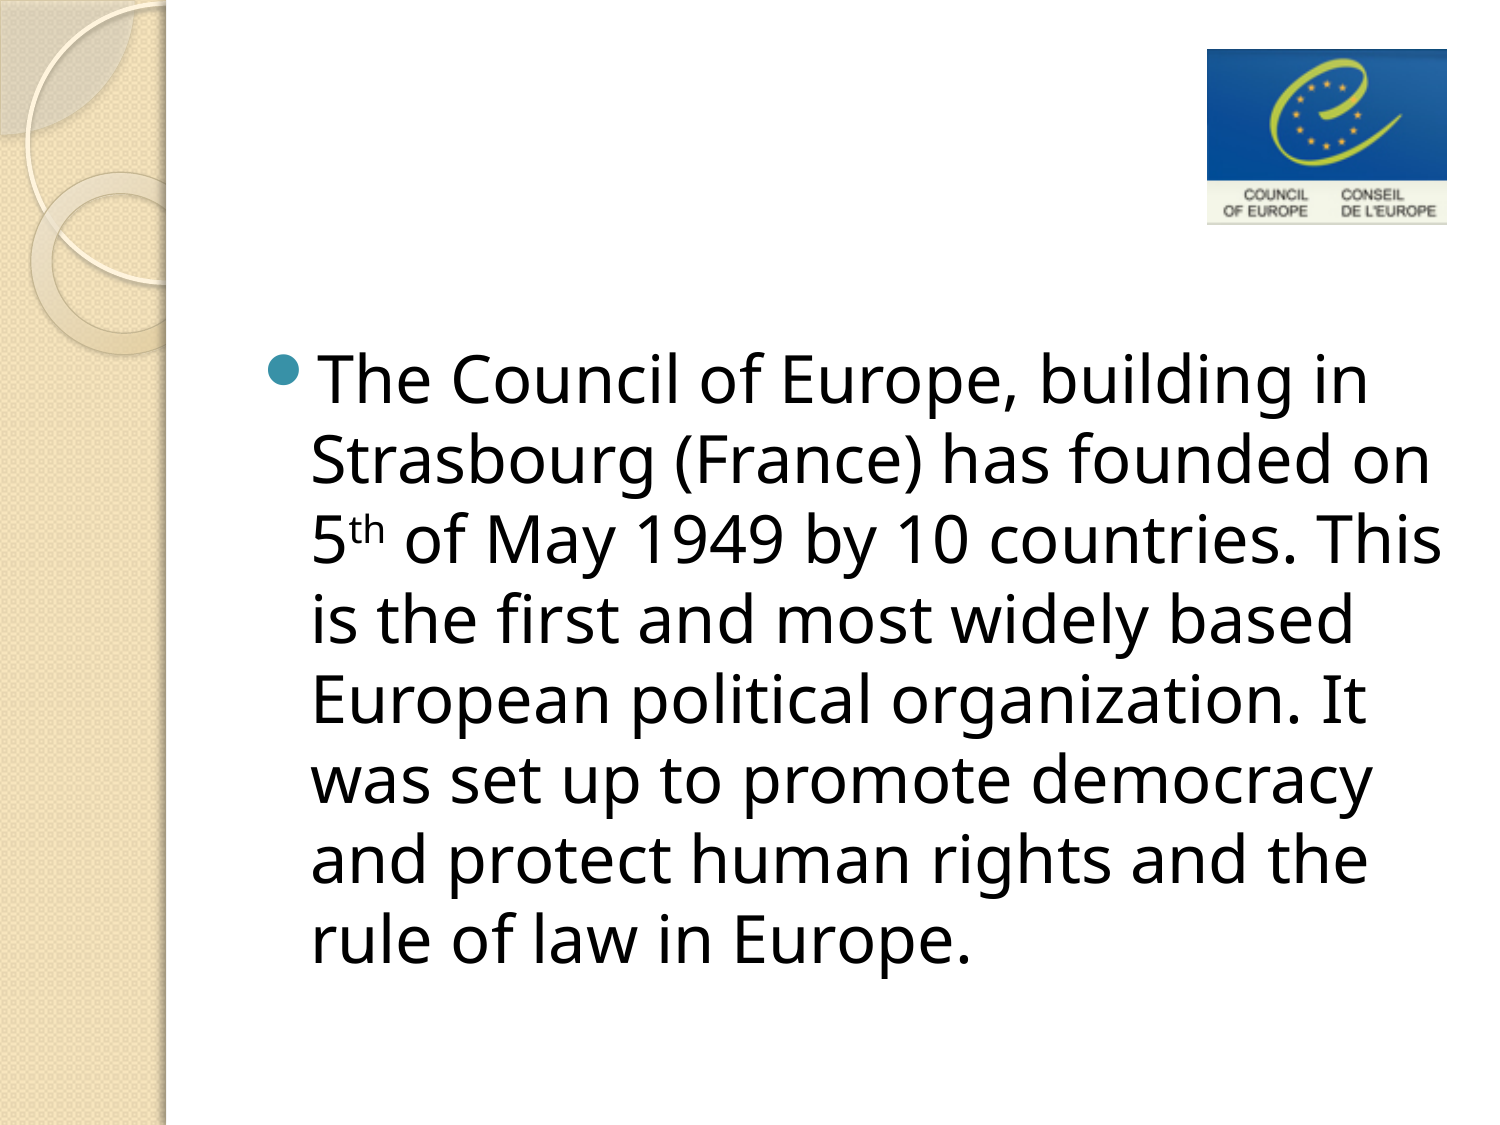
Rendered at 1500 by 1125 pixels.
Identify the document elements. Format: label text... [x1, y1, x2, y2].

list The Council of Europe, building in Strasbourg (France) has founded on 5th of May 1949 by 10 countries. This is the first and most widely based European political organization. It was set up to promote democracy and protect human rights and the rule of law in Europe. [235, 237, 1466, 1025]
picture [1206, 49, 1447, 226]
